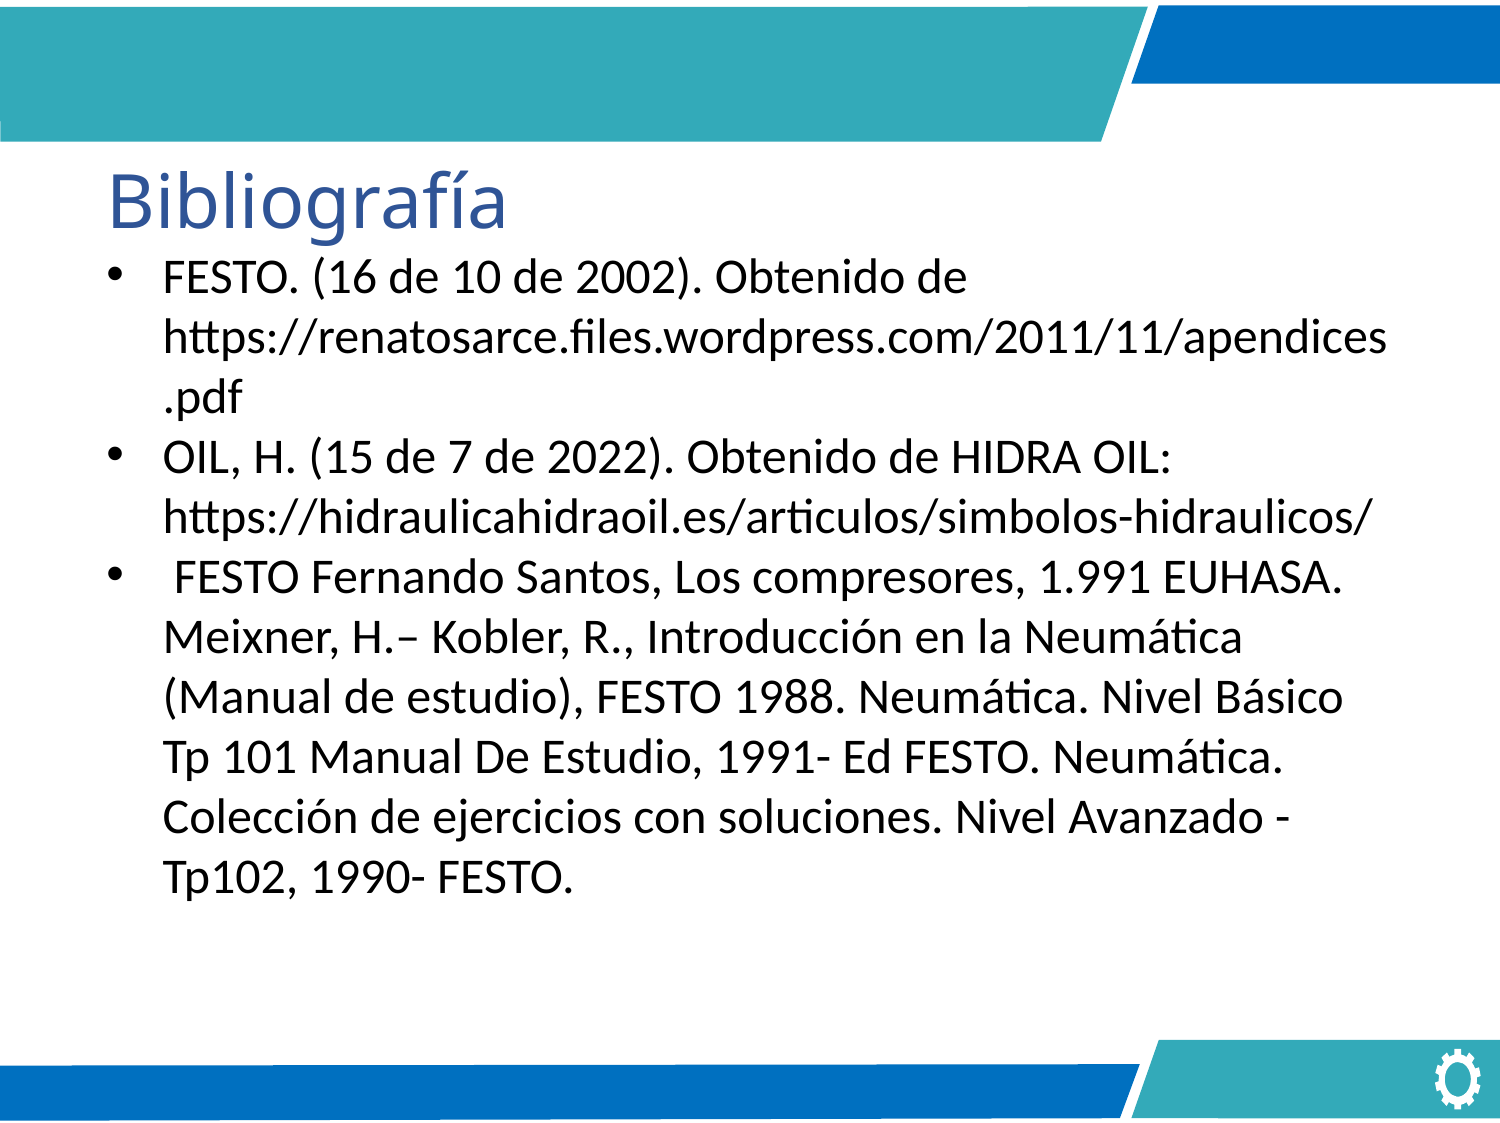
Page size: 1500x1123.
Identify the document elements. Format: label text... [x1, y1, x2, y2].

text_box Bibliografía FESTO. (16 de 10 de 2002). Obtenido de https://renatosarce.files.wordpress.com/2011/11/apendices.pdf OIL, H. (15 de 7 de 2022). Obtenido de HIDRA OIL: https://hidraulicahidraoil.es/articulos/simbolos-hidraulicos/ FESTO Fernando Santos, Los compresores, 1.991 EUHASA. Meixner, H.– Kobler, R., Introducción en la Neumática (Manual de estudio), FESTO 1988. Neumática. Nivel Básico Tp 101 Manual De Estudio, 1991- Ed FESTO. Neumática. Colección de ejercicios con soluciones. Nivel Avanzado -Tp102, 1990- FESTO. [91, 128, 1409, 956]
